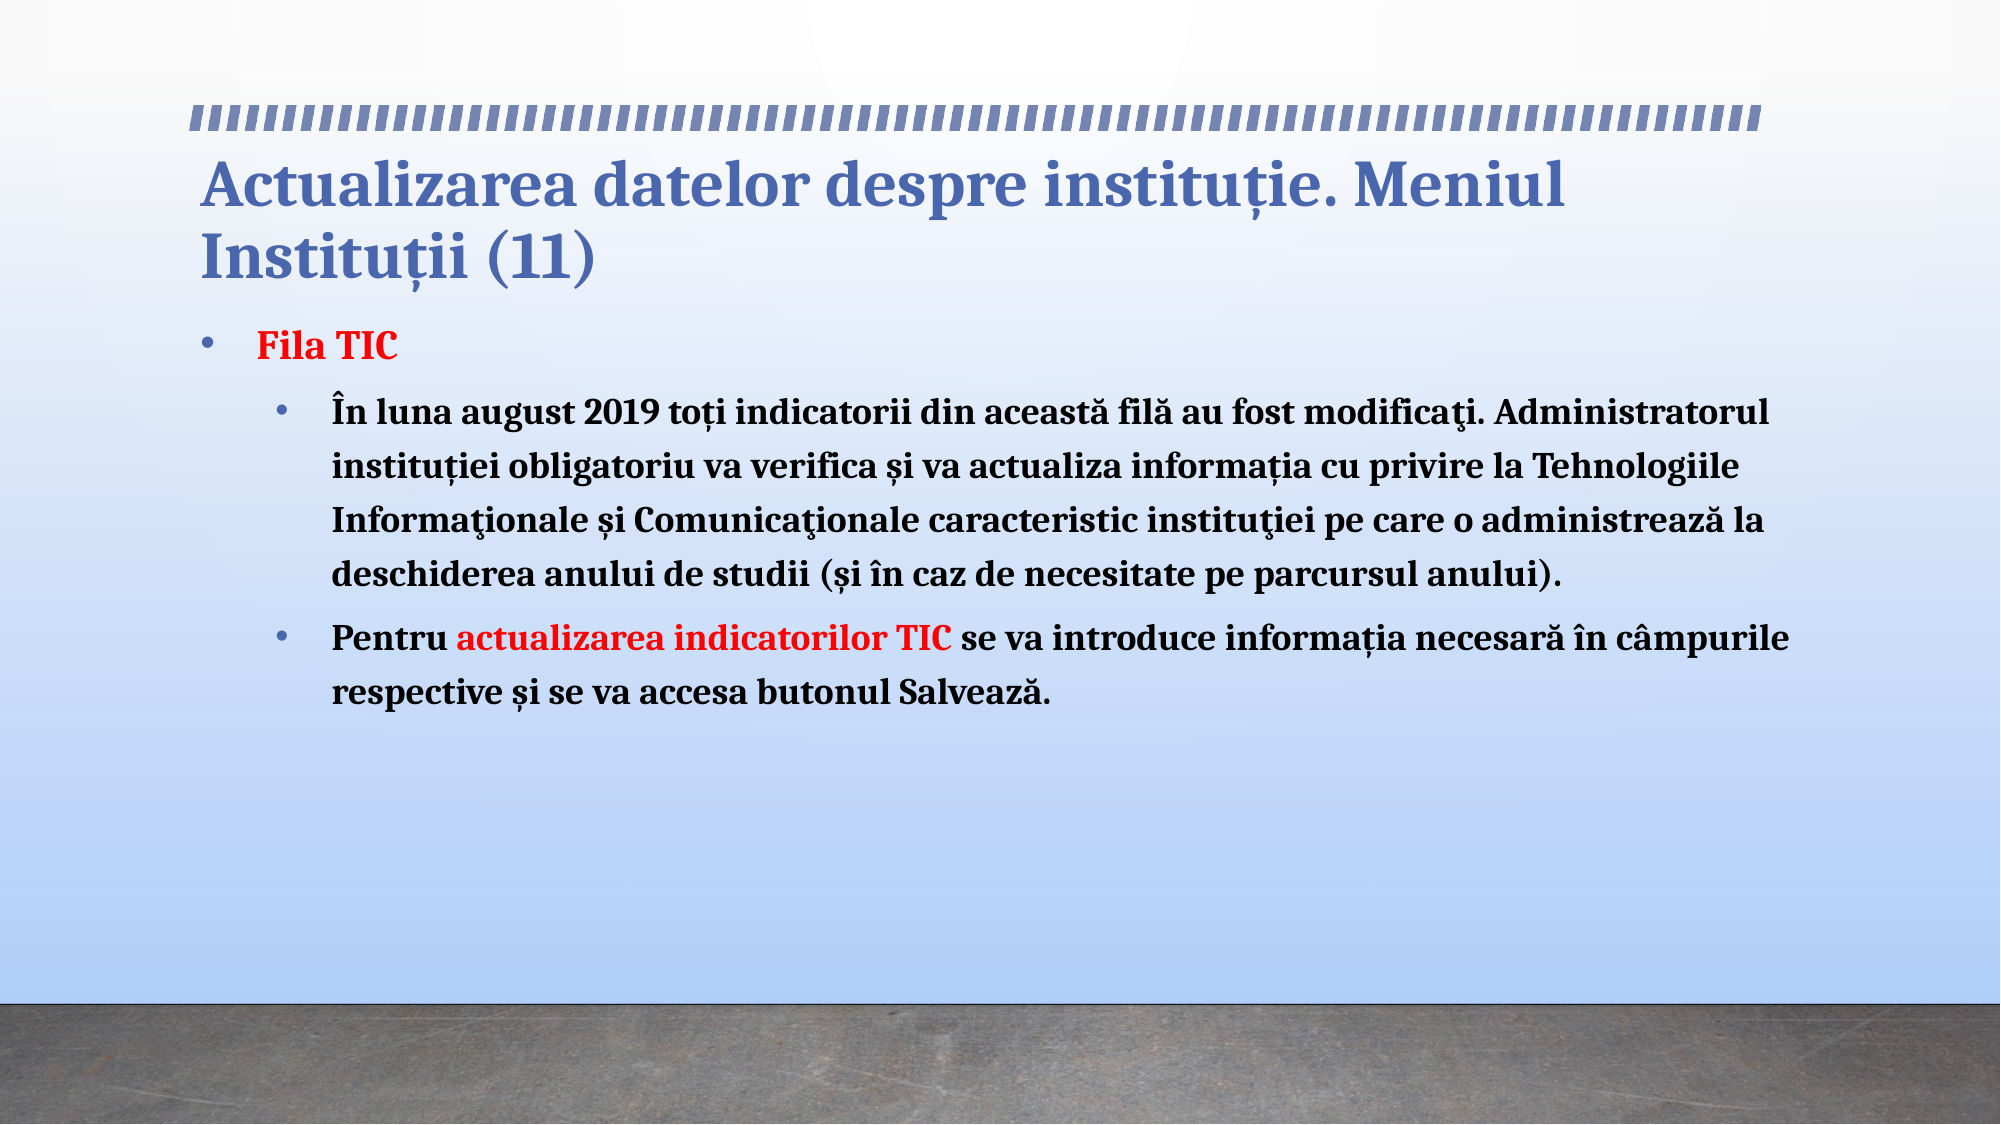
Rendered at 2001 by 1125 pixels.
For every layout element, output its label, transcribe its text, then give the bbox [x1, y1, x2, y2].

picture [0, 1004, 2000, 1124]
title Actualizarea datelor despre instituție. Meniul Instituții (11) [185, 141, 1761, 299]
list Fila TIC În luna august 2019 toți indicatorii din această filă au fost modificaţi. Administratorul instituției obligatoriu va verifica și va actualiza informația cu privire la Tehnologiile Informaţionale şi Comunicaţionale caracteristic instituţiei pe care o administrează la deschiderea anului de studii (și în caz de necesitate pe parcursul anului). Pentru actualizarea indicatorilor TIC se va introduce informația necesară în câmpurile respective și se va accesa butonul Salvează. [185, 299, 1854, 1008]
